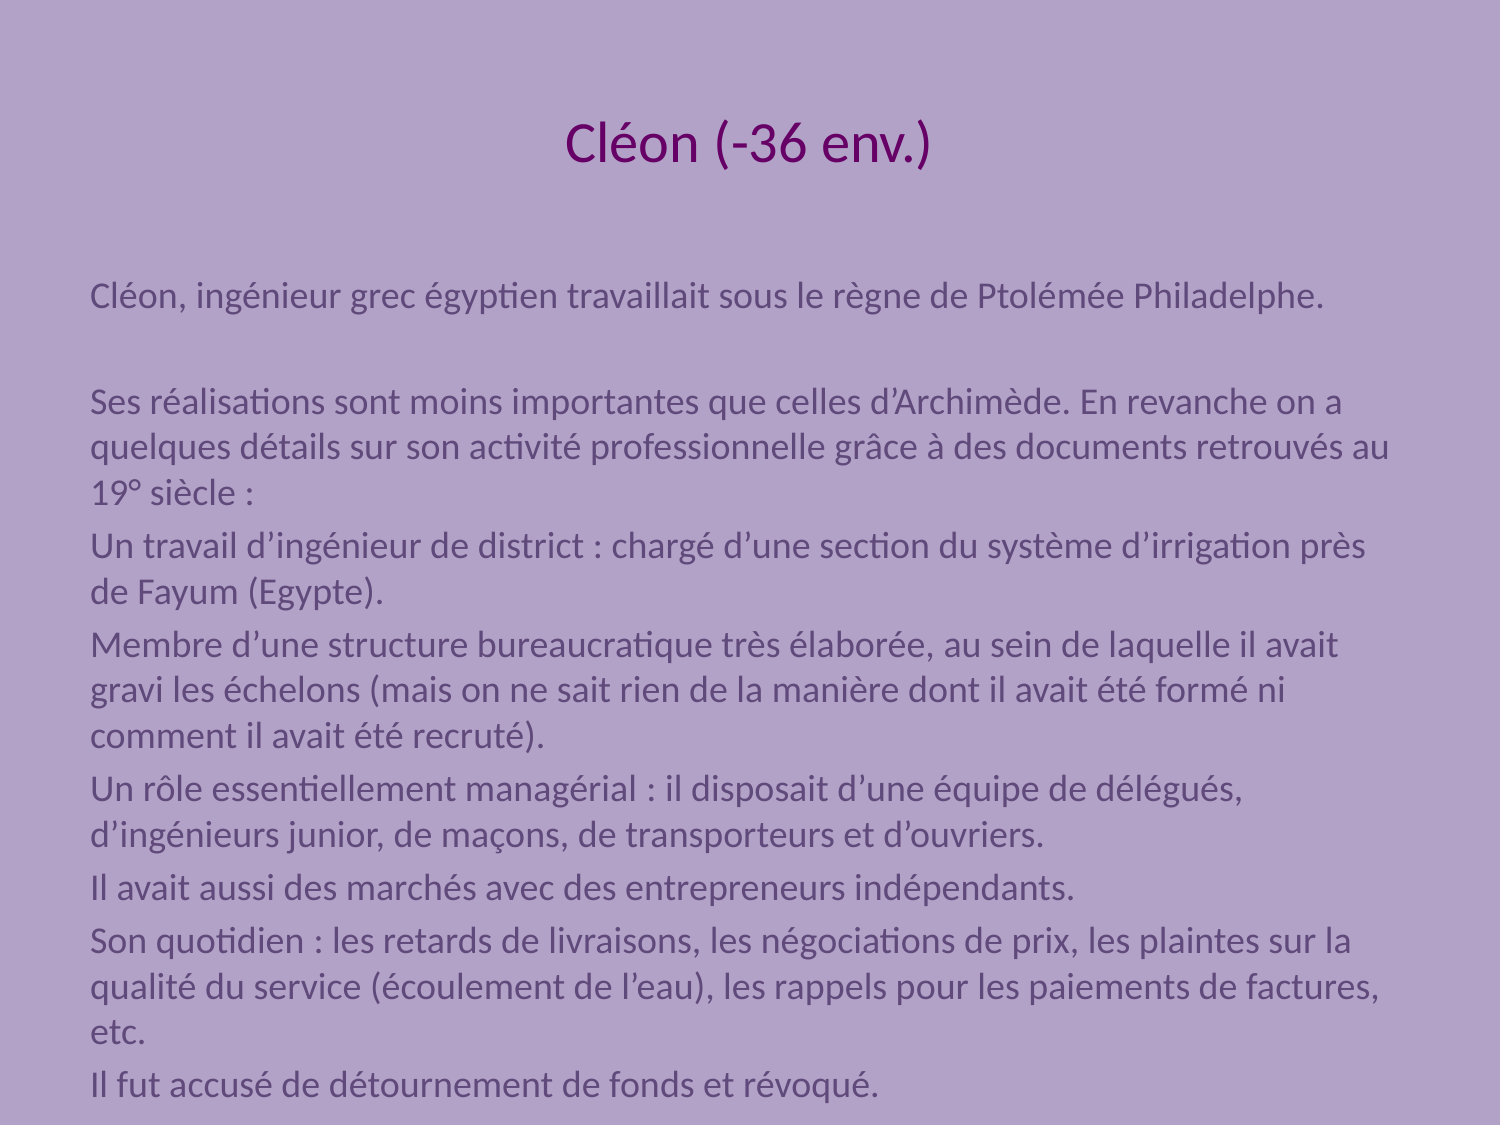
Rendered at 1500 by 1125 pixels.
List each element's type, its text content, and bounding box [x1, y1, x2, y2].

list Cléon, ingénieur grec égyptien travaillait sous le règne de Ptolémée Philadelphe. Ses réalisations sont moins importantes que celles d’Archimède. En revanche on a quelques détails sur son activité professionnelle grâce à des documents retrouvés au 19° siècle : Un travail d’ingénieur de district : chargé d’une section du système d’irrigation près de Fayum (Egypte). Membre d’une structure bureaucratique très élaborée, au sein de laquelle il avait gravi les échelons (mais on ne sait rien de la manière dont il avait été formé ni comment il avait été recruté). Un rôle essentiellement managérial : il disposait d’une équipe de délégués, d’ingénieurs junior, de maçons, de transporteurs et d’ouvriers. Il avait aussi des marchés avec des entrepreneurs indépendants. Son quotidien : les retards de livraisons, les négociations de prix, les plaintes sur la qualité du service (écoulement de l’eau), les rappels pour les paiements de factures, etc. Il fut accusé de détournement de fonds et révoqué. [75, 262, 1425, 1125]
title Cléon (-36 env.) [75, 45, 1425, 233]
